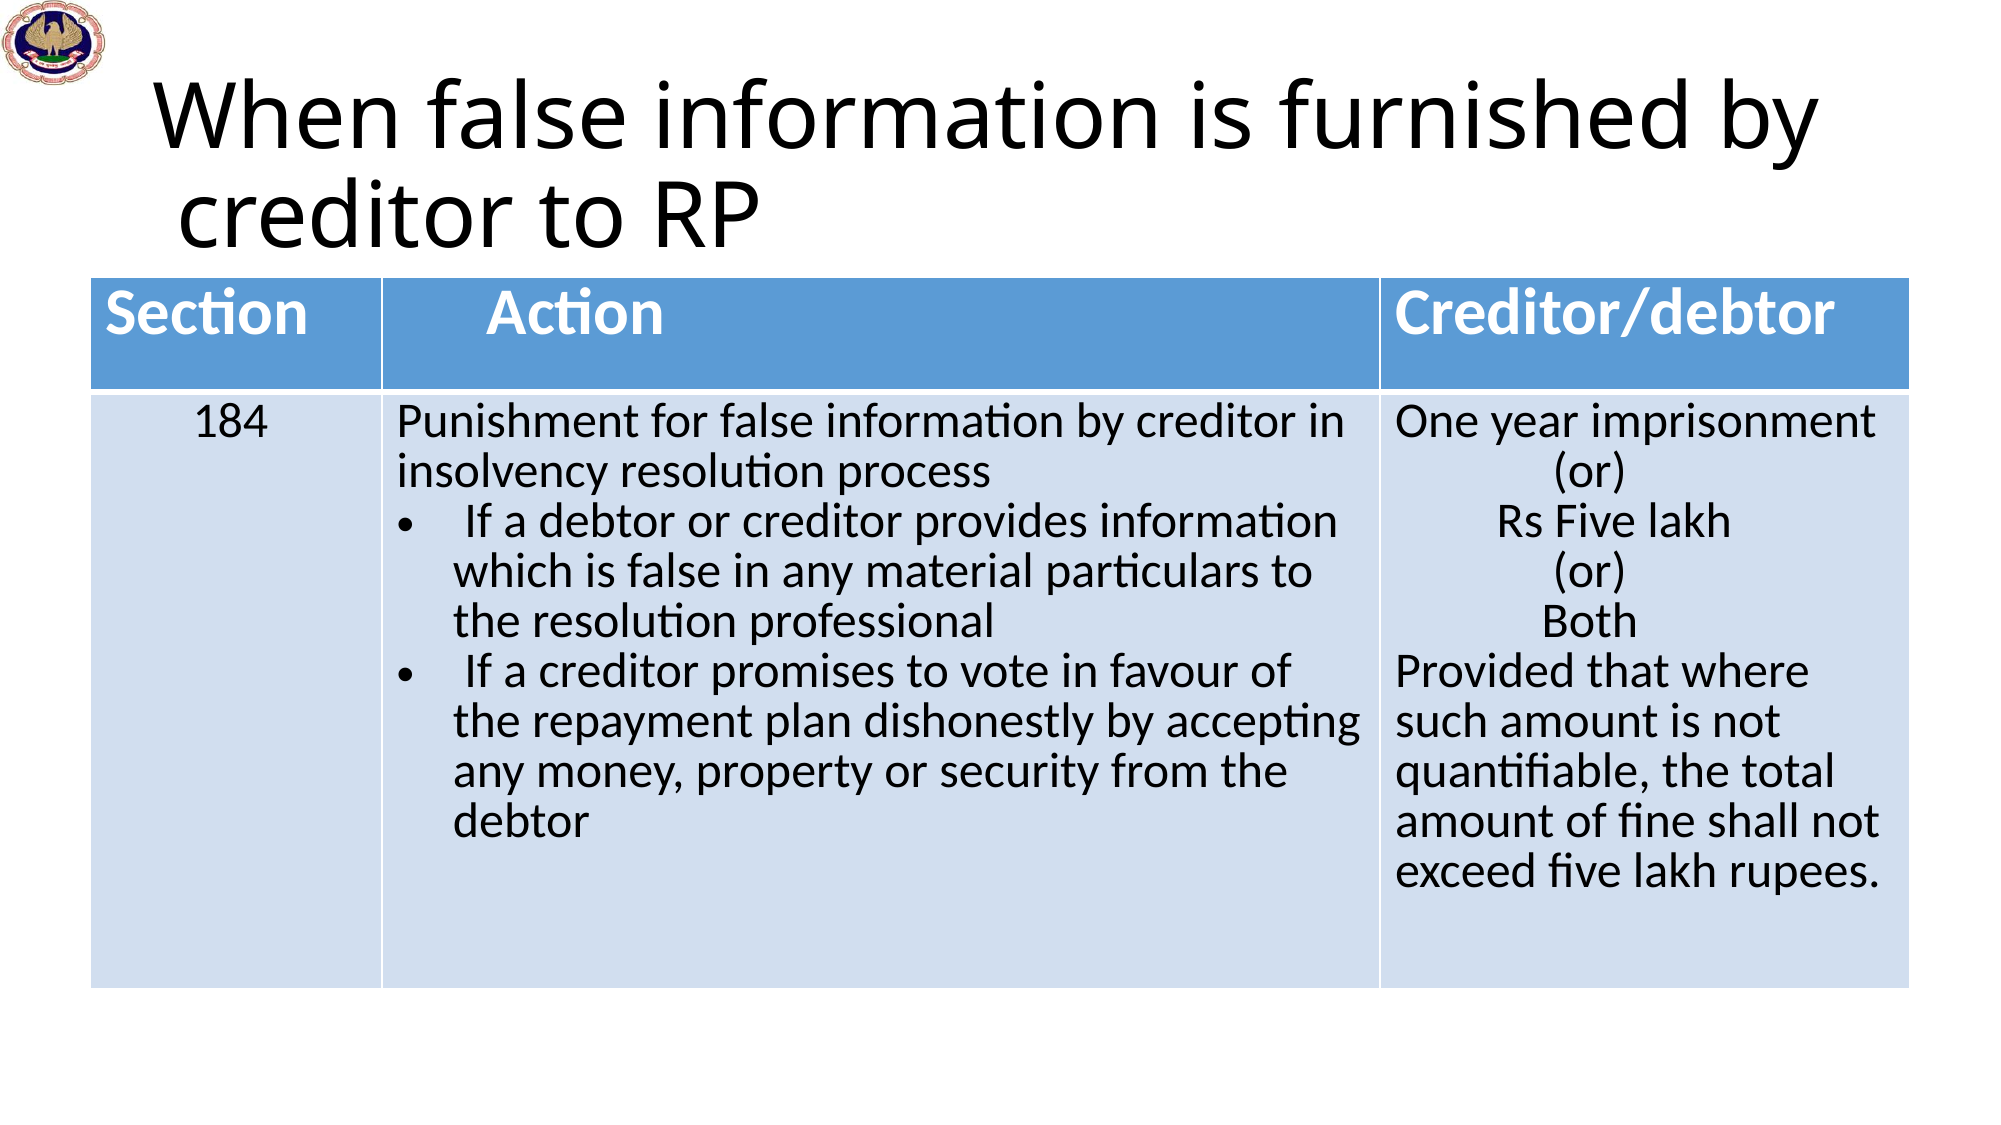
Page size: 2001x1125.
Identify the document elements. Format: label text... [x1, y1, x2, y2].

table_header Action [383, 278, 1379, 389]
table_header Section [91, 278, 381, 389]
table_cell One year imprisonment (or) Rs Five lakh (or) Both Provided that where such amount is not quantifiable, the total amount of fine shall not exceed five lakh rupees. [1381, 395, 1909, 988]
title When false information is furnished by creditor to RP [137, 59, 1863, 278]
table_cell Punishment for false information by creditor in insolvency resolution process If a debtor or creditor provides information which is false in any material particulars to the resolution professional If a creditor promises to vote in favour of the repayment plan dishonestly by accepting any money, property or security from the debtor [383, 395, 1379, 988]
table_header Creditor/debtor [1381, 278, 1909, 389]
picture [0, 0, 106, 86]
table_cell 184 [91, 395, 381, 988]
